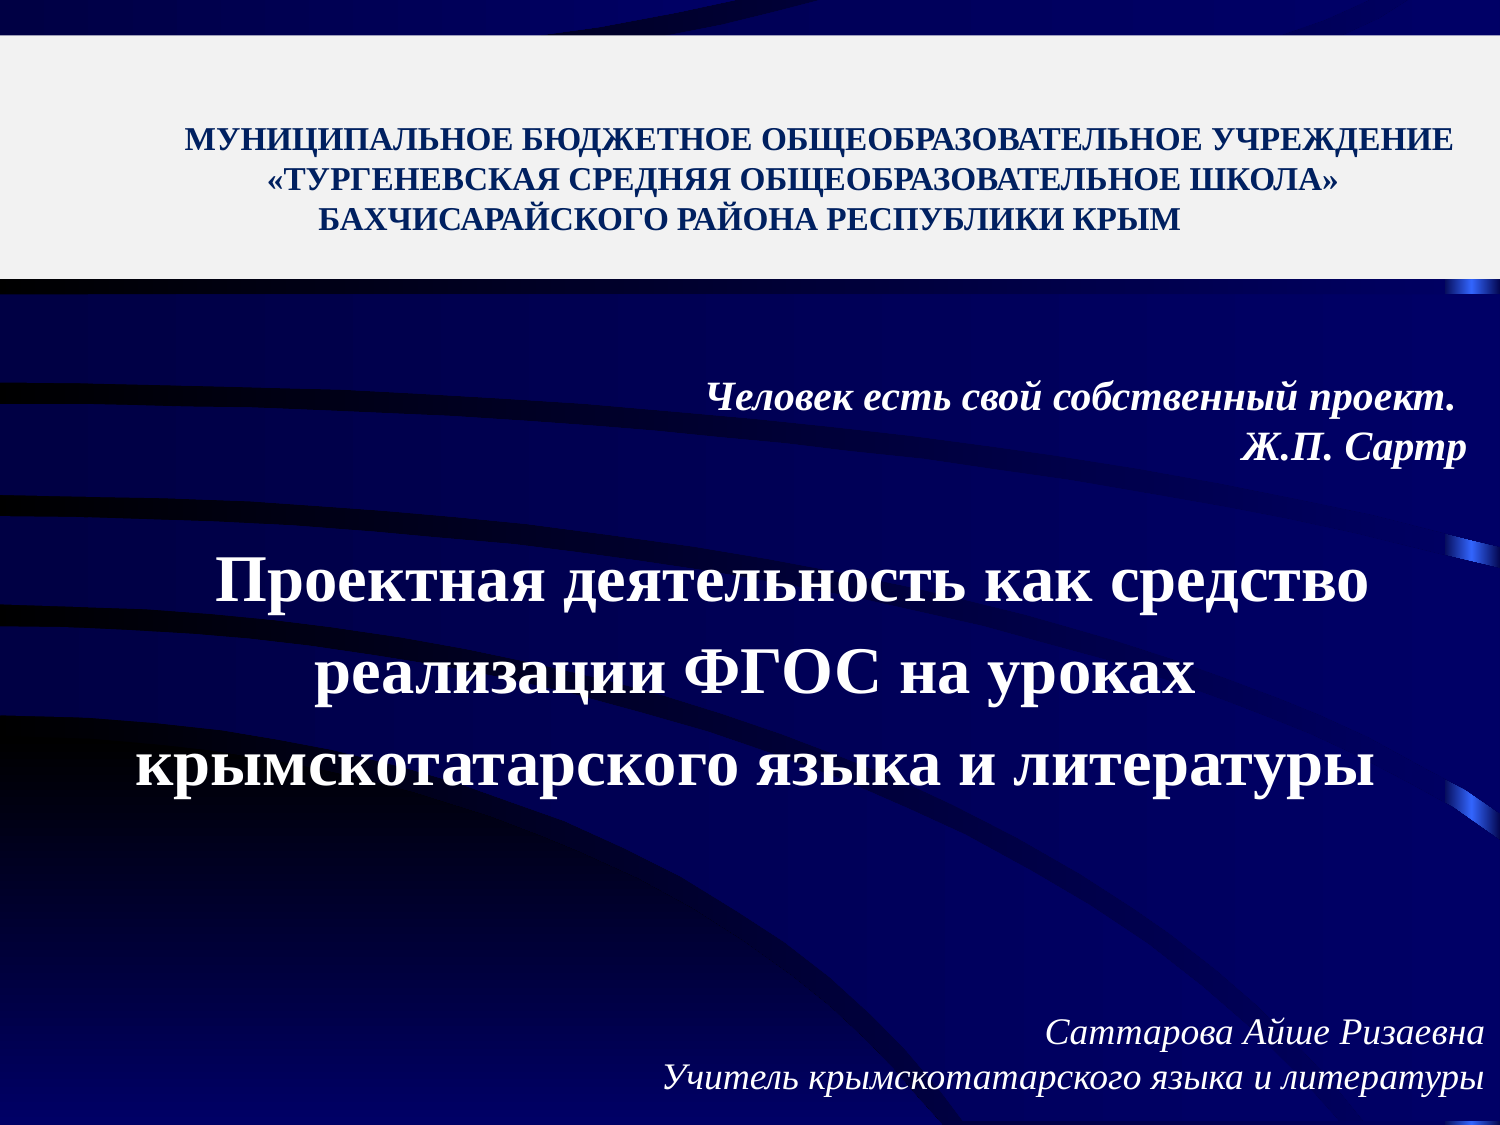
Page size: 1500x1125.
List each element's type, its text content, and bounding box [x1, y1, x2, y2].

title МУНИЦИПАЛЬНОЕ БЮДЖЕТНОЕ ОБЩЕОБРАЗОВАТЕЛЬНОЕ УЧРЕЖДЕНИЕ «ТУРГЕНЕВСКАЯ СРЕДНЯЯ ОБЩЕОБРАЗОВАТЕЛЬНОЕ ШКОЛА» БАХЧИСАРАЙСКОГО РАЙОНА РЕСПУБЛИКИ КРЫМ [0, 35, 1500, 280]
text_box Человек есть свой собственный проект. Ж.П. Сартр [673, 361, 1483, 477]
subtitle Проектная деятельность как средство реализации ФГОС на уроках крымскотатарского языка и литературы [76, 515, 1436, 804]
text_box Саттарова Айше Ризаевна Учитель крымскотатарского языка и литературы [584, 999, 1500, 1105]
